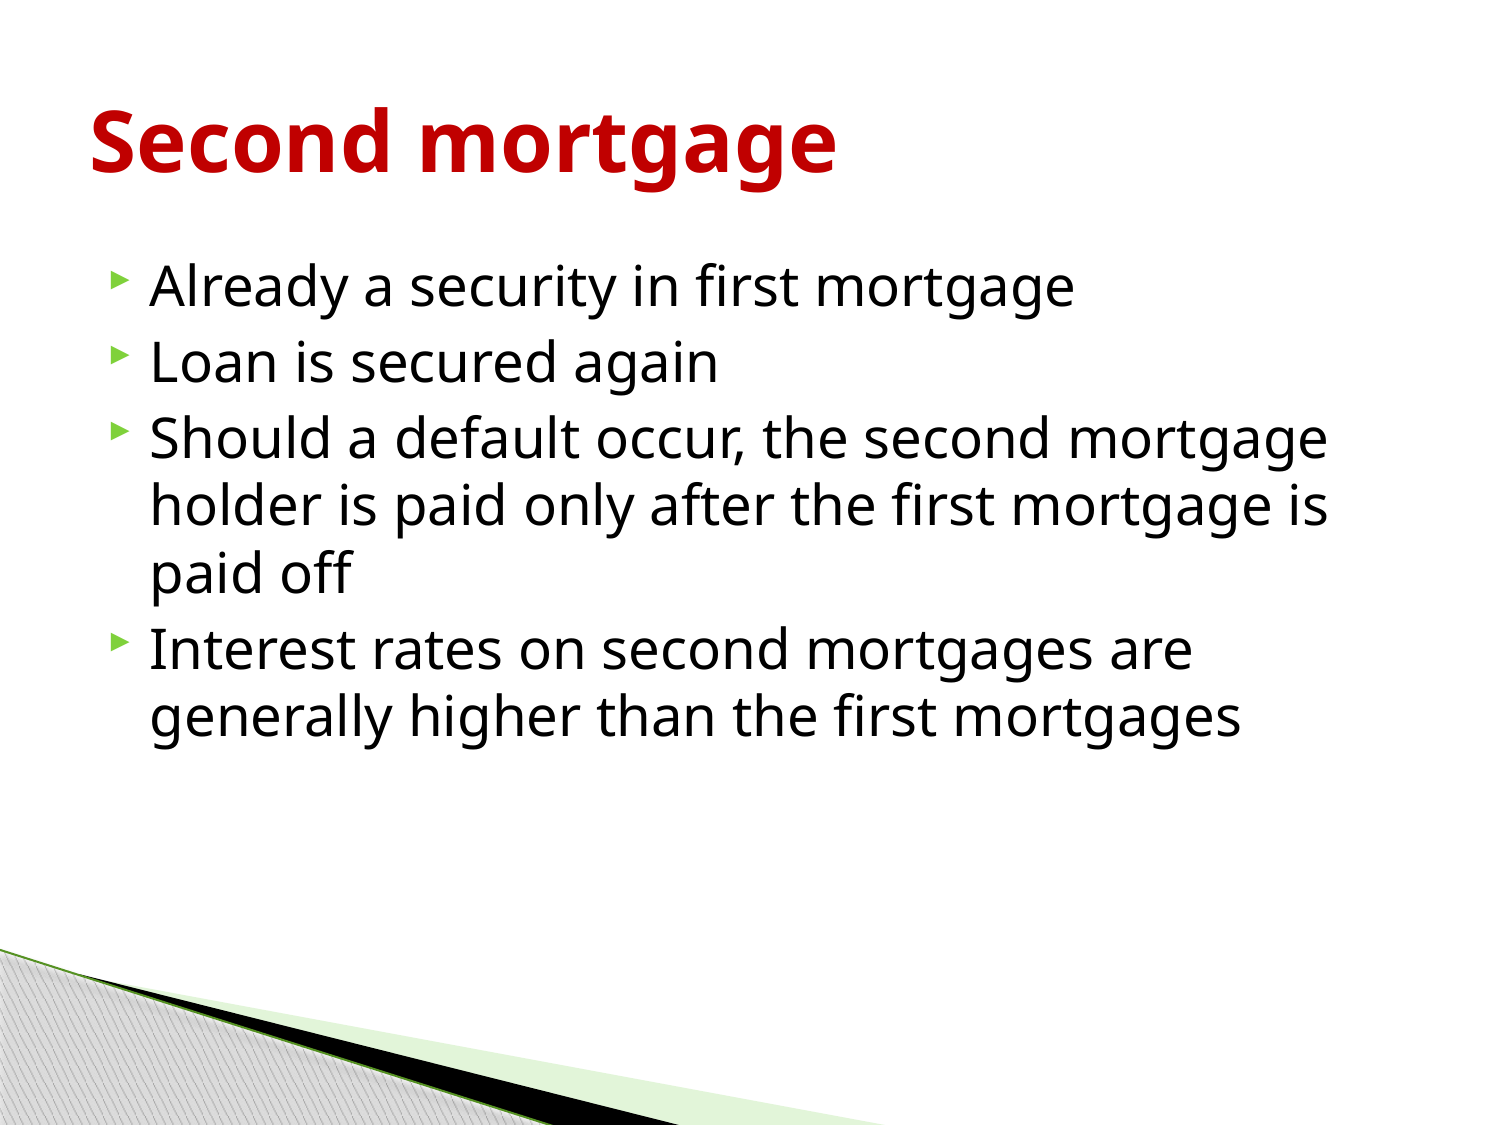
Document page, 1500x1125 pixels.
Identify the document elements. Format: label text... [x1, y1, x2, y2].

title Second mortgage [75, 45, 1425, 233]
list Already a security in first mortgage Loan is secured again Should a default occur, the second mortgage holder is paid only after the first mortgage is paid off Interest rates on second mortgages are generally higher than the first mortgages [75, 243, 1425, 986]
